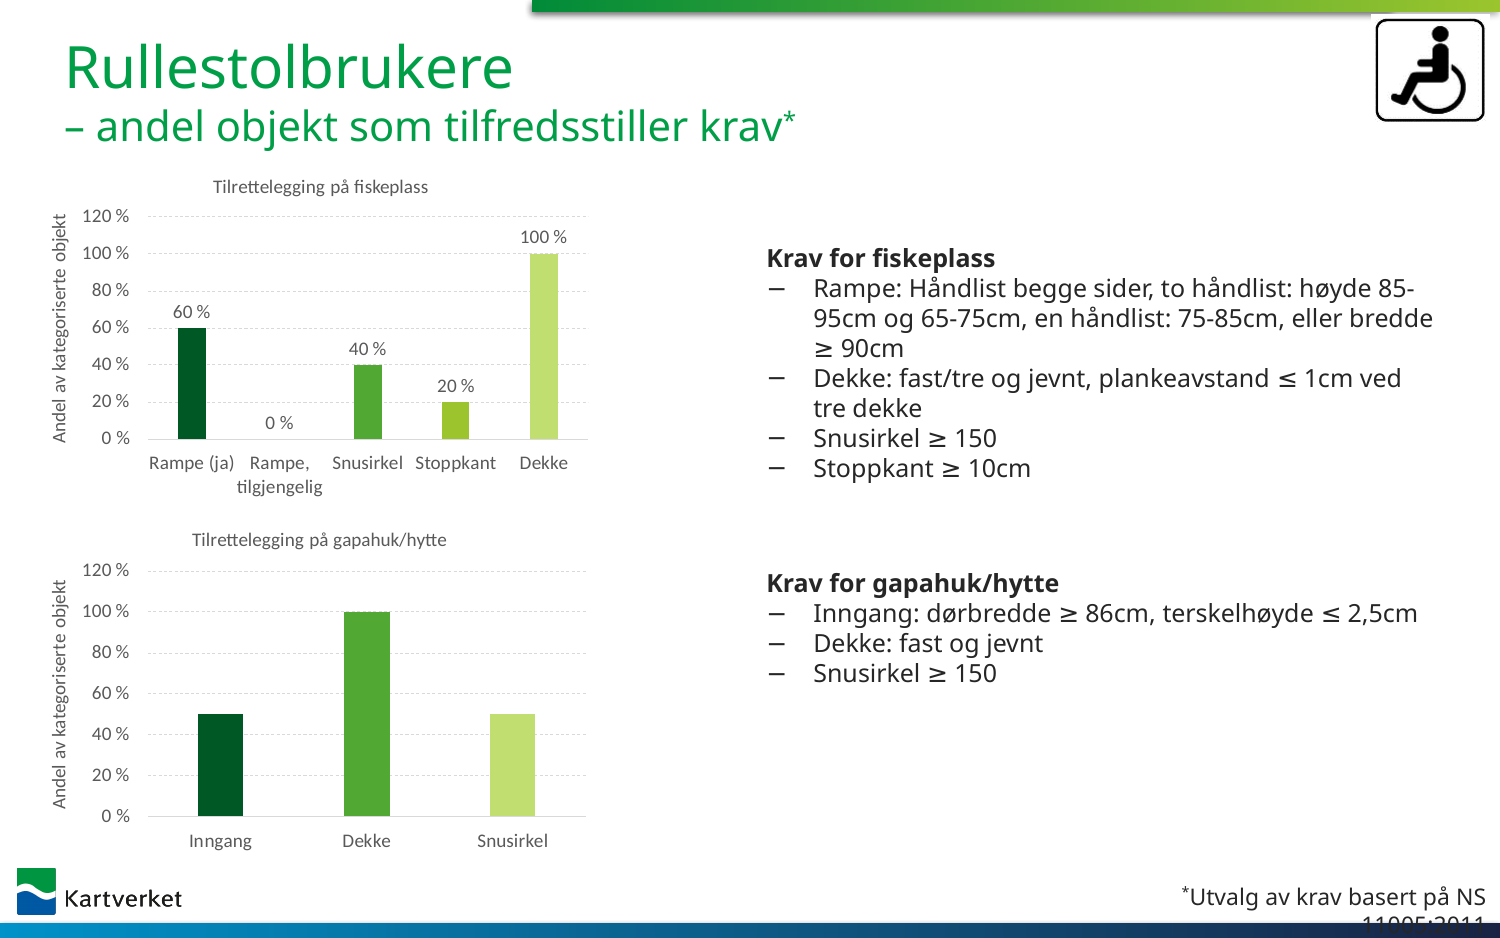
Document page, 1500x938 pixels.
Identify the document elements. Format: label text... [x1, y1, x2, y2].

text_box Krav for gapahuk/hytte Inngang: dørbredde ≥ 86cm, terskelhøyde ≤ 2,5cm Dekke: fast og jevnt Snusirkel ≥ 150 [751, 560, 1452, 695]
text_box *Utvalg av krav basert på NS 11005:2011 [1068, 873, 1500, 938]
picture [41, 166, 599, 505]
text_box Rullestolbrukere – andel objekt som tilfredsstiller krav* [49, 29, 1431, 158]
picture [1371, 13, 1491, 127]
picture [41, 520, 597, 859]
text_box Krav for fiskeplass Rampe: Håndlist begge sider, to håndlist: høyde 85-95cm og 65-75cm, en håndlist: 75-85cm, eller bredde ≥ 90cm Dekke: fast/tre og jevnt, plankeavstand ≤ 1cm ved tre dekke Snusirkel ≥ 150 Stoppkant ≥ 10cm [751, 235, 1452, 490]
